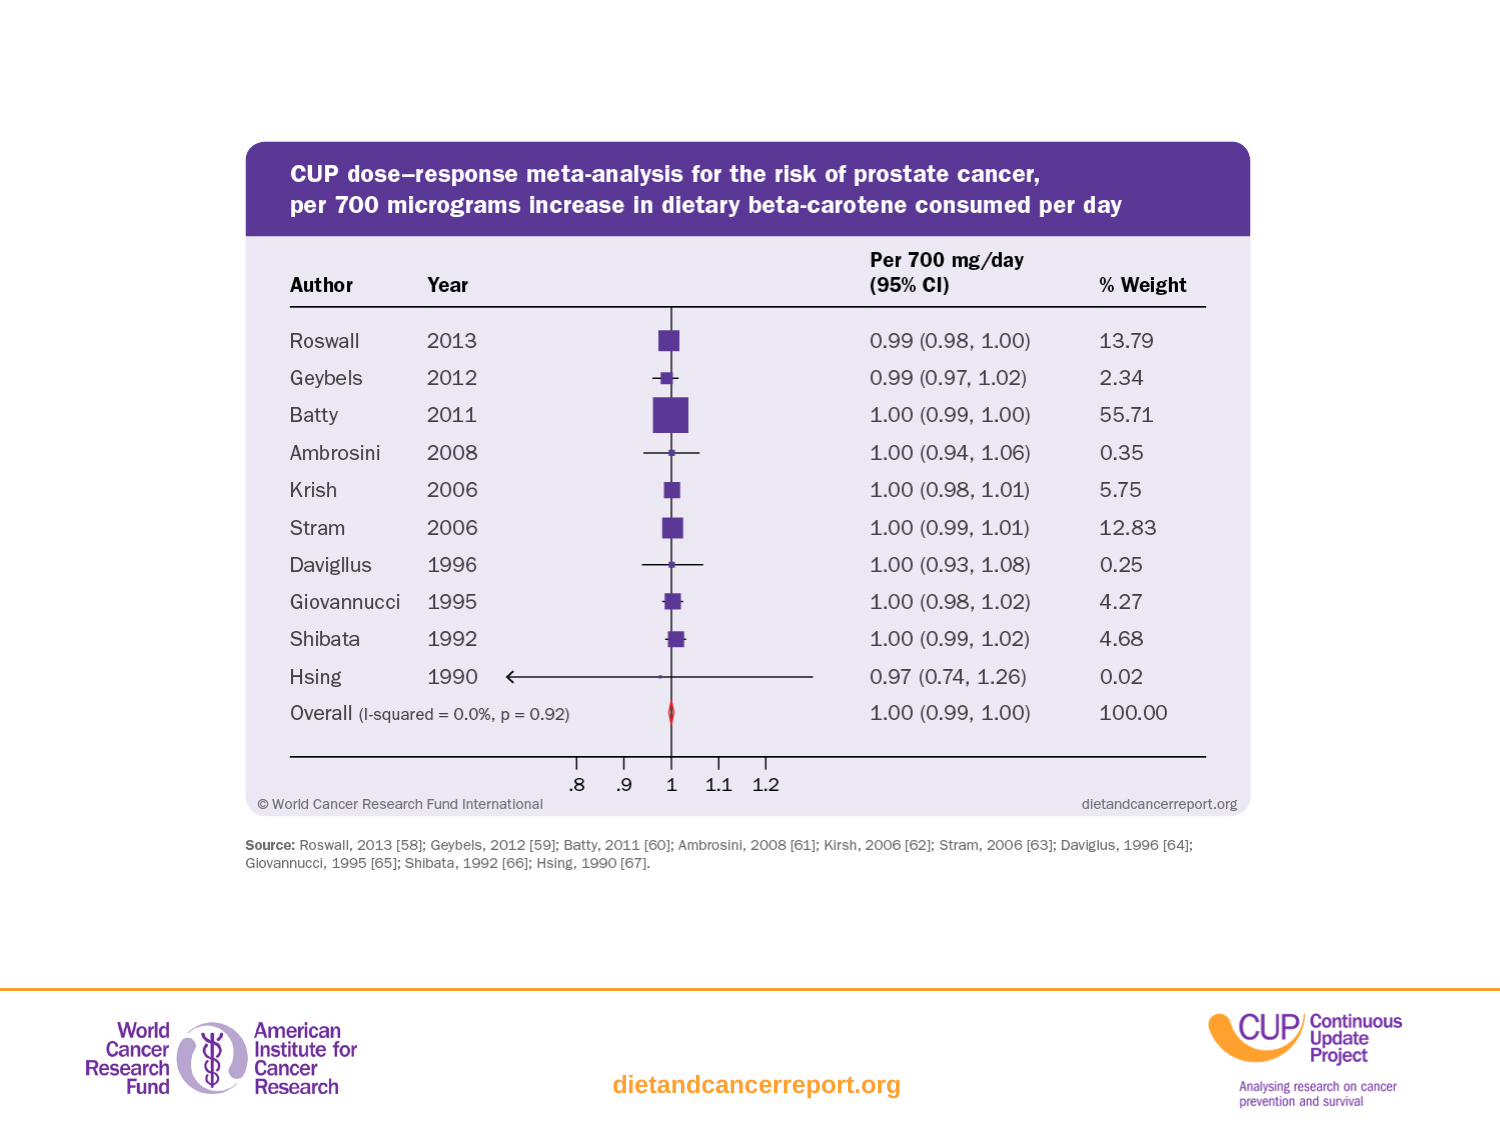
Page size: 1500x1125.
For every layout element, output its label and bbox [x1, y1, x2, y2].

picture [86, 1022, 357, 1094]
picture [216, 111, 1280, 899]
picture [1207, 1013, 1403, 1109]
